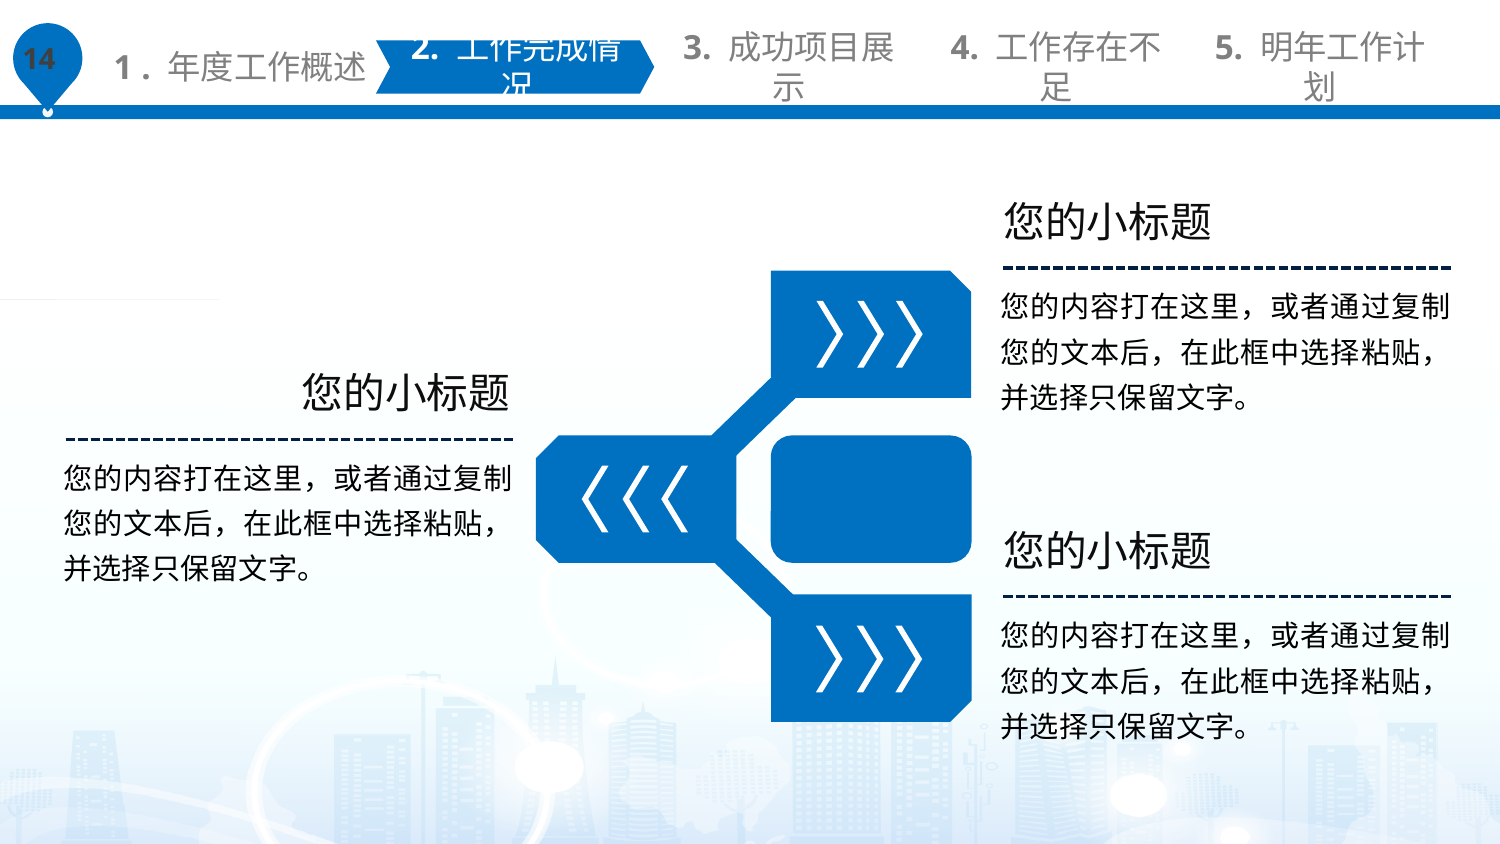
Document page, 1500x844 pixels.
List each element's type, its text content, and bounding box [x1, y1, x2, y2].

text_box 2. 工作完成情况 [401, 26, 632, 107]
text_box 3. 成功项目展示 [673, 26, 905, 107]
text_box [535, 270, 972, 722]
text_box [987, 187, 1452, 269]
picture [380, 55, 387, 79]
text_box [65, 359, 527, 440]
text_box 4. 工作存在不足 [941, 26, 1172, 107]
text_box 1 . 年度工作概述 [100, 46, 380, 87]
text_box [987, 516, 1452, 598]
text_box 您的内容打在这里，或者通过复制您的文本后，在此框中选择粘贴，并选择只保留文字。 [985, 270, 1466, 422]
text_box [374, 38, 401, 96]
picture [0, 0, 1500, 105]
text_box 您的内容打在这里，或者通过复制您的文本后，在此框中选择粘贴，并选择只保留文字。 [48, 442, 528, 594]
text_box 您的内容打在这里，或者通过复制您的文本后，在此框中选择粘贴，并选择只保留文字。 [985, 599, 1466, 751]
text_box 5. 明年工作计划 [1205, 26, 1436, 107]
text_box [632, 38, 657, 96]
text_box [0, 120, 1500, 844]
